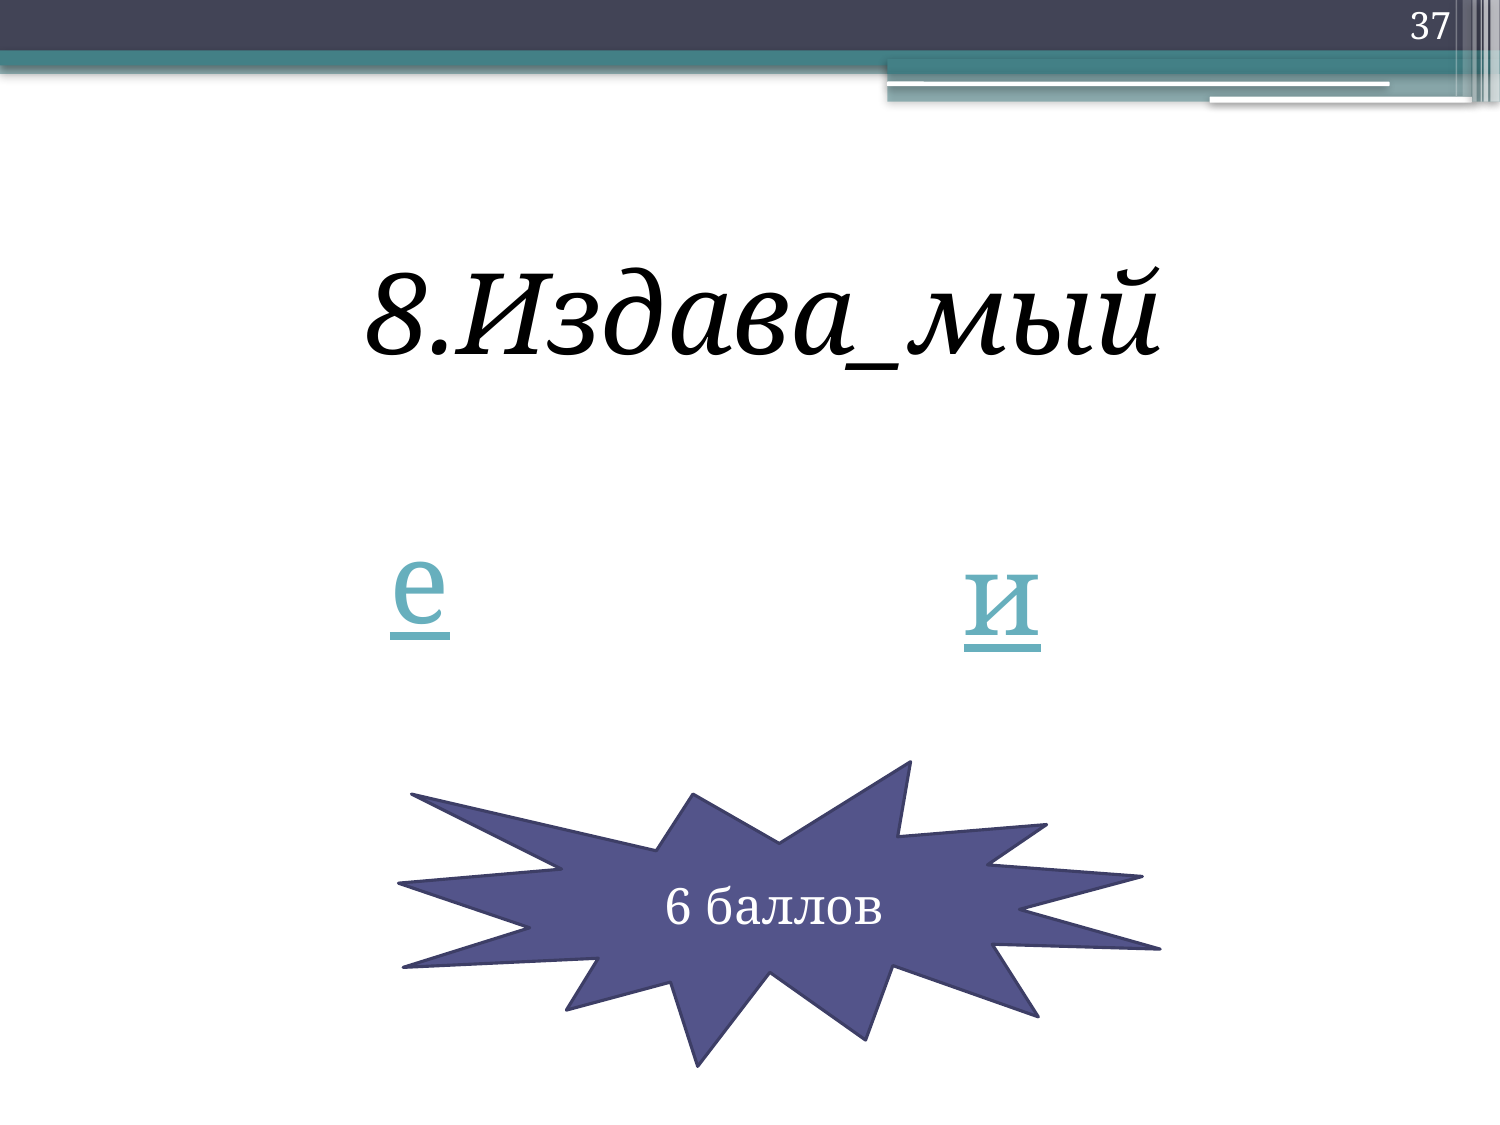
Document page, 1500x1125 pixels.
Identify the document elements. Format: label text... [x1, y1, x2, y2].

text_box и [949, 515, 1219, 684]
text_box 8.Издава_мый [351, 234, 1395, 385]
text_box е [375, 503, 575, 672]
slide_number 37 [1341, 0, 1466, 61]
text_box 6 баллов [396, 760, 1162, 1068]
